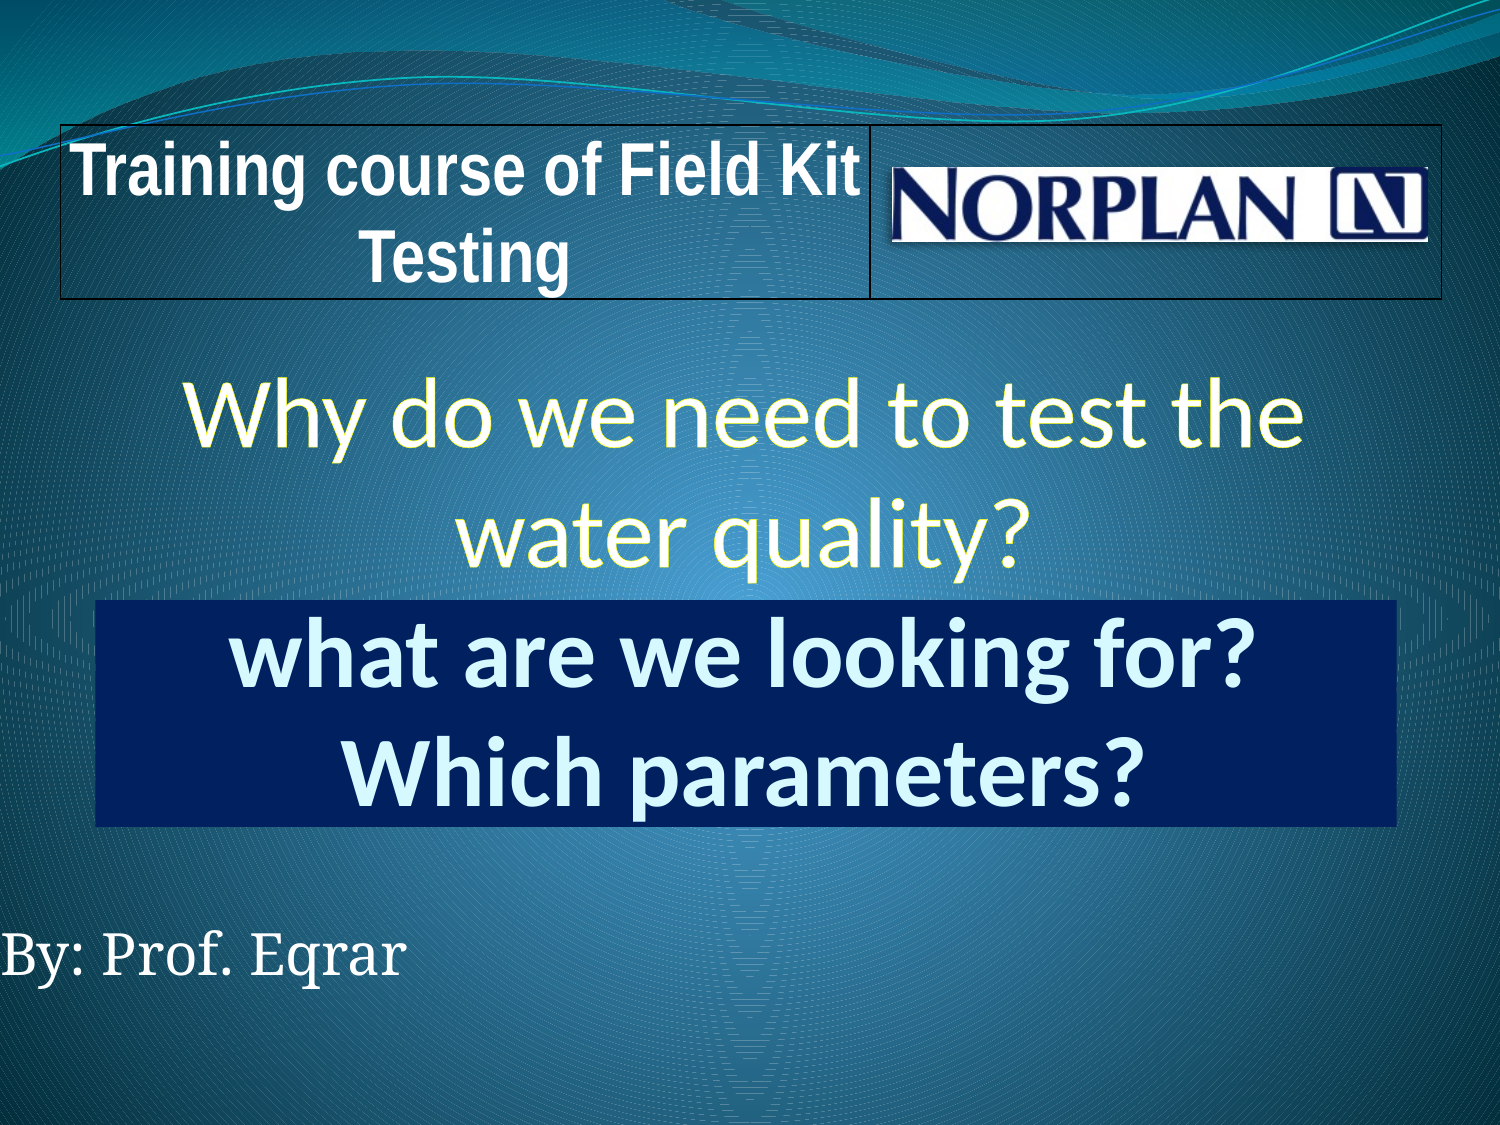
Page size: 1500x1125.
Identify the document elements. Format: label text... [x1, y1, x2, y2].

table_header [871, 126, 1022, 298]
table_header Training course of Field Kit Testing [61, 126, 869, 298]
table_header [1022, 126, 1441, 298]
text_box Plopper/sampler and tape measure [1022, 168, 1436, 254]
subtitle By: Prof. Eqrar [0, 909, 521, 969]
text_box Syringe devices [889, 250, 1022, 254]
title Why do we need to test the water quality? what are we looking for? Which parameters? [95, 600, 1397, 827]
picture [892, 167, 1429, 242]
